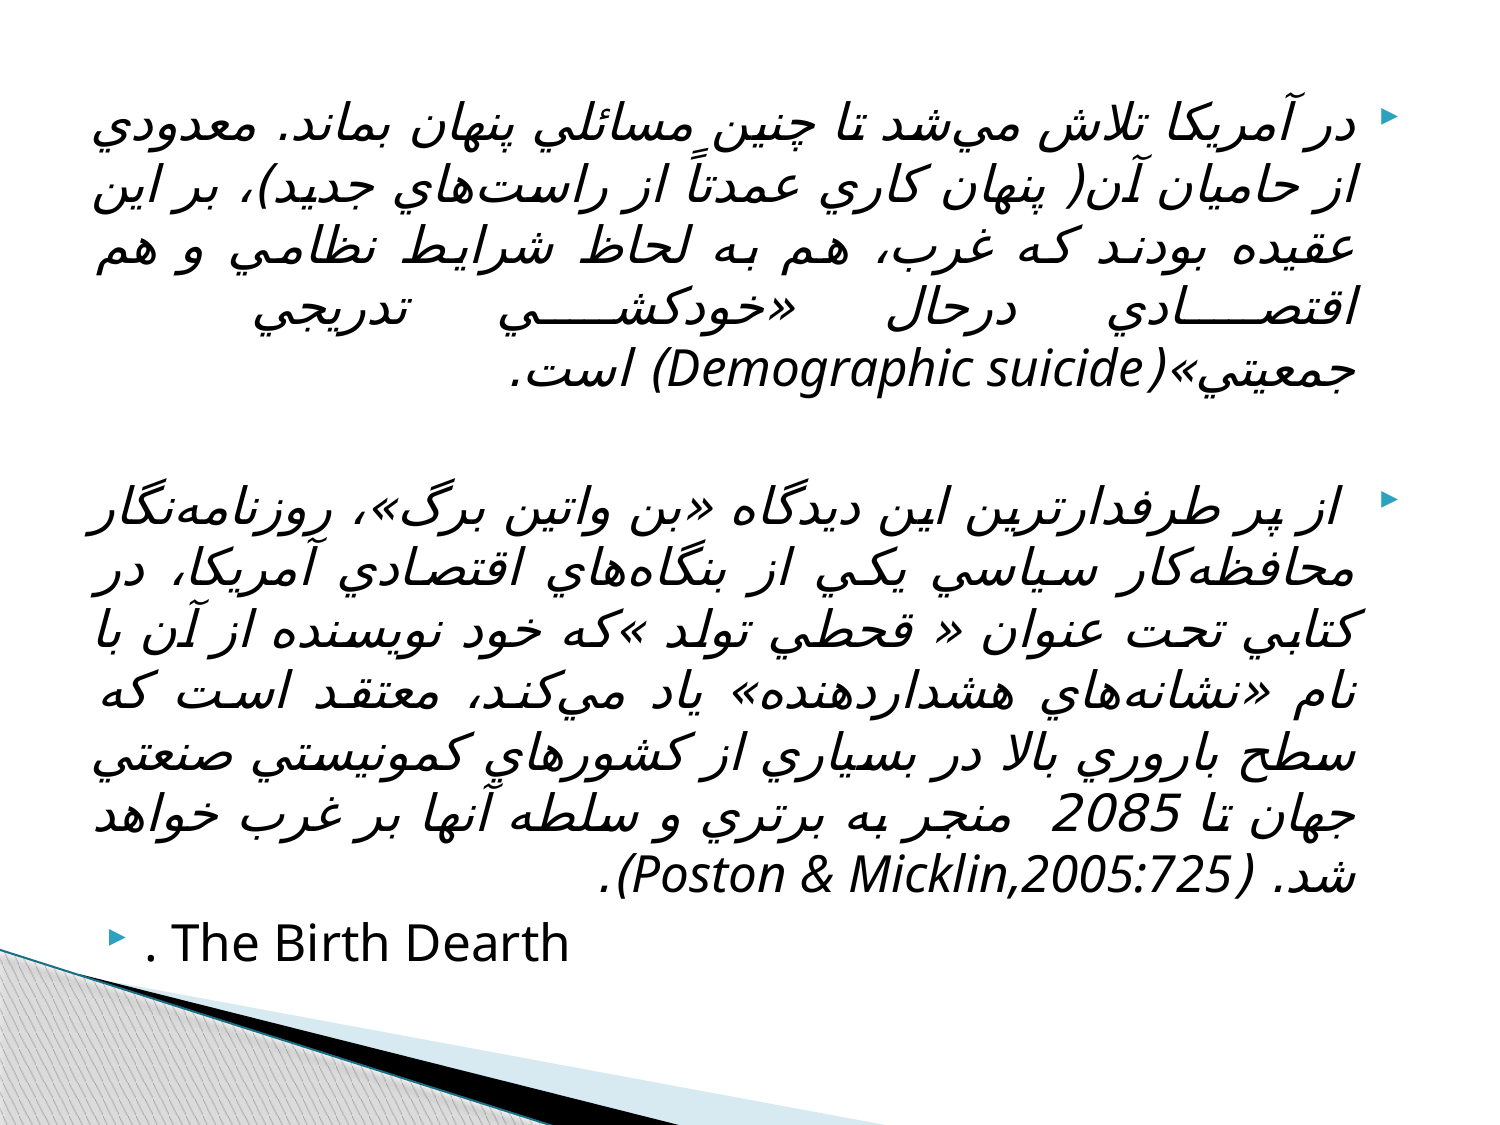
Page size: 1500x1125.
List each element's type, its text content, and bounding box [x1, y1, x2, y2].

list در آمريكا تلاش مي‌شد تا چنين مسائلي پنهان بماند. معدودي از حاميان آن( پنهان كاري عمدتاً از راست‌هاي جديد)، بر اين عقيده بودند كه غرب، هم به لحاظ شرايط نظامي و هم اقتصادي درحال «خودكشي تدريجي جمعيتي»(Demographic suicide) است. از پر طرفدارترين اين ديدگاه «بن واتين‌ برگ»، روزنامه‌نگار محافظه‌كار سياسي يكي از بنگاه‌هاي اقتصادي آمريكا، در كتابي تحت عنوان « قحطي تولد »كه خود نويسنده از آن با نام «نشانه‌هاي هشداردهنده» ياد مي‌كند، معتقد است كه سطح باروري بالا در بسياري از كشورهاي كمونيستي صنعتي جهان تا 2085 منجر به برتري و سلطه آنها بر غرب خواهد شد. (Poston & Micklin,2005:725). . The Birth Dearth [75, 82, 1425, 986]
